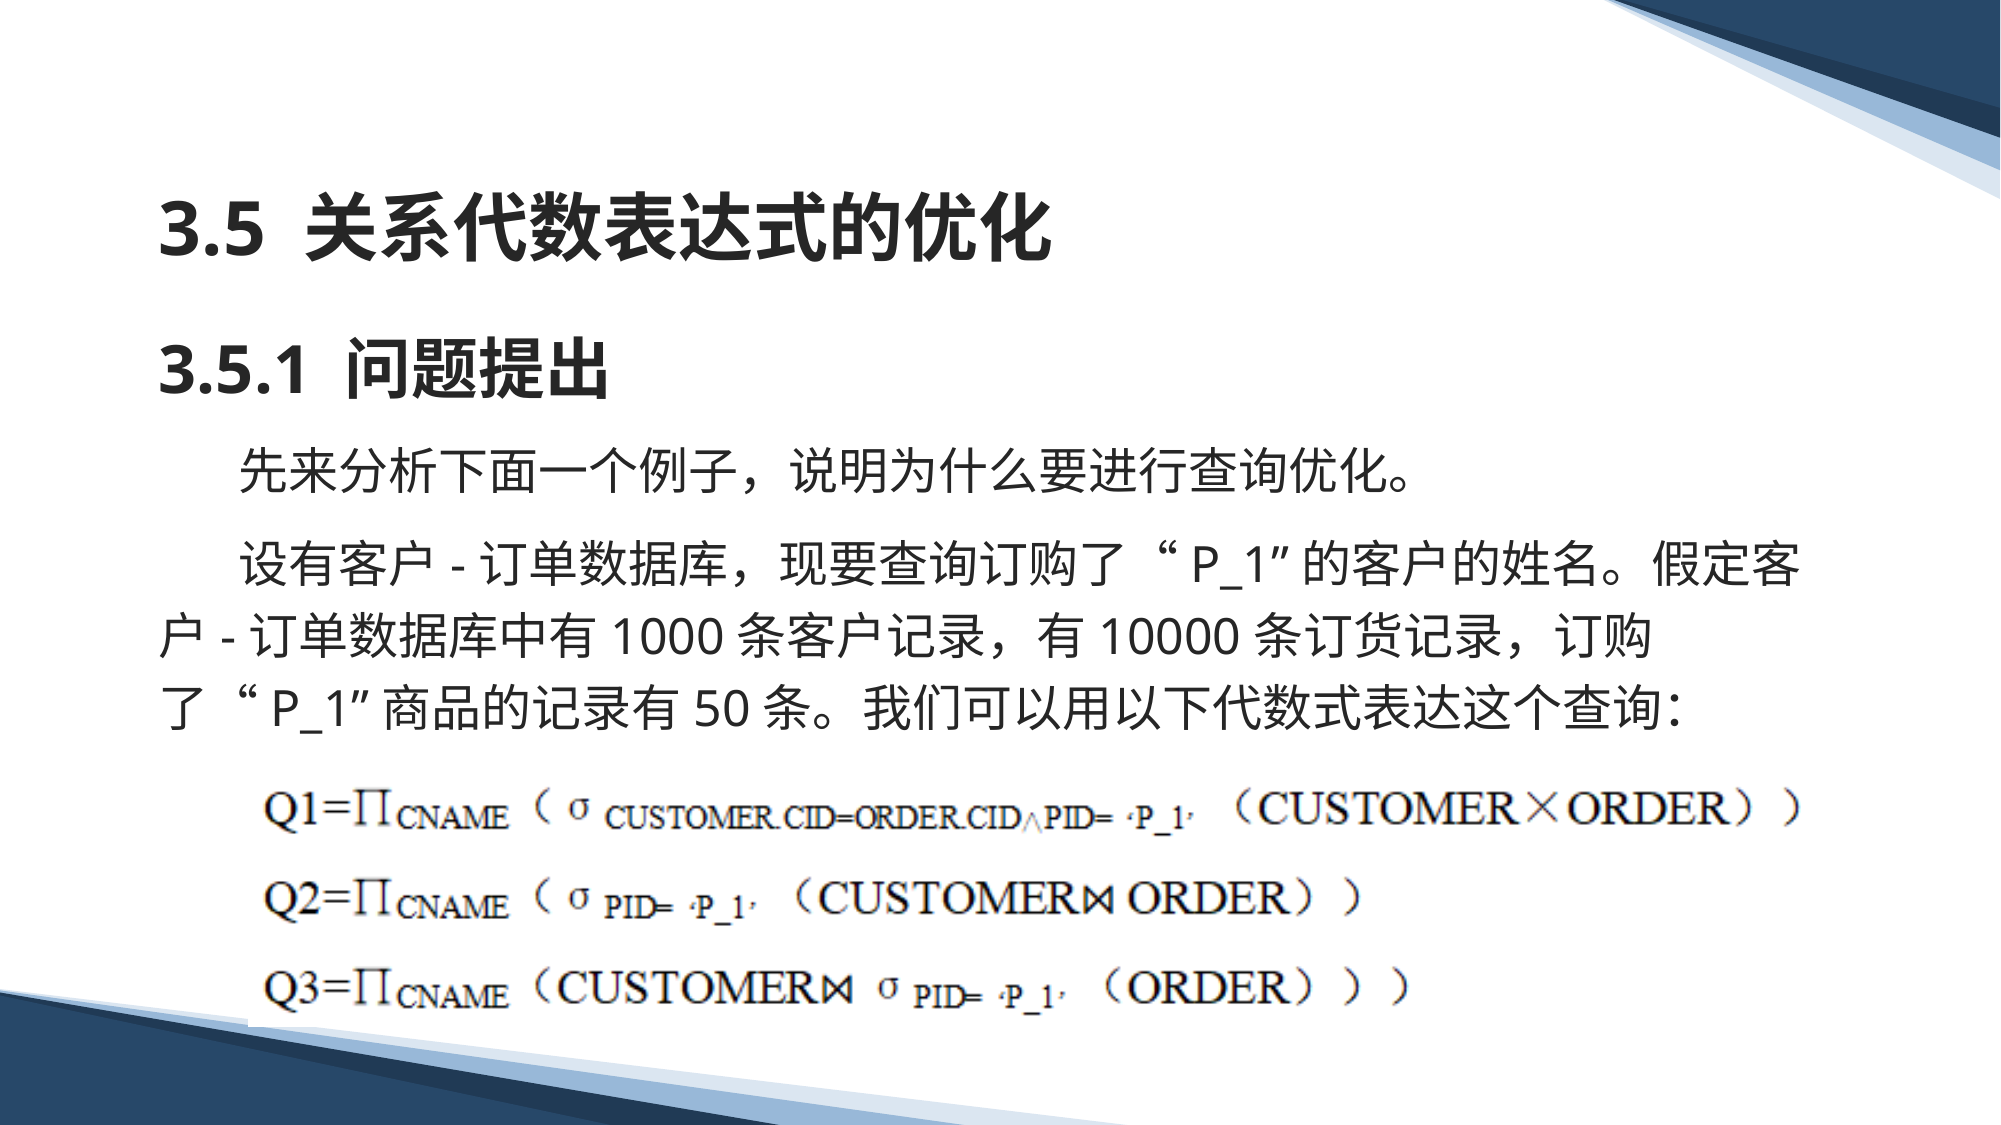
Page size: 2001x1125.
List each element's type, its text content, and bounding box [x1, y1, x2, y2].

title 3.5 关系代数表达式的优化 [143, 54, 1857, 280]
list 3.5.1 问题提出 先来分析下面一个例子，说明为什么要进行查询优化。 设有客户-订单数据库，现要查询订购了“P_1”的客户的姓名。假定客户-订单数据库中有1000条客户记录，有10000条订货记录，订购了“P_1”商品的记录有50条。我们可以用以下代数式表达这个查询： [143, 303, 1857, 773]
picture [248, 772, 1817, 1028]
